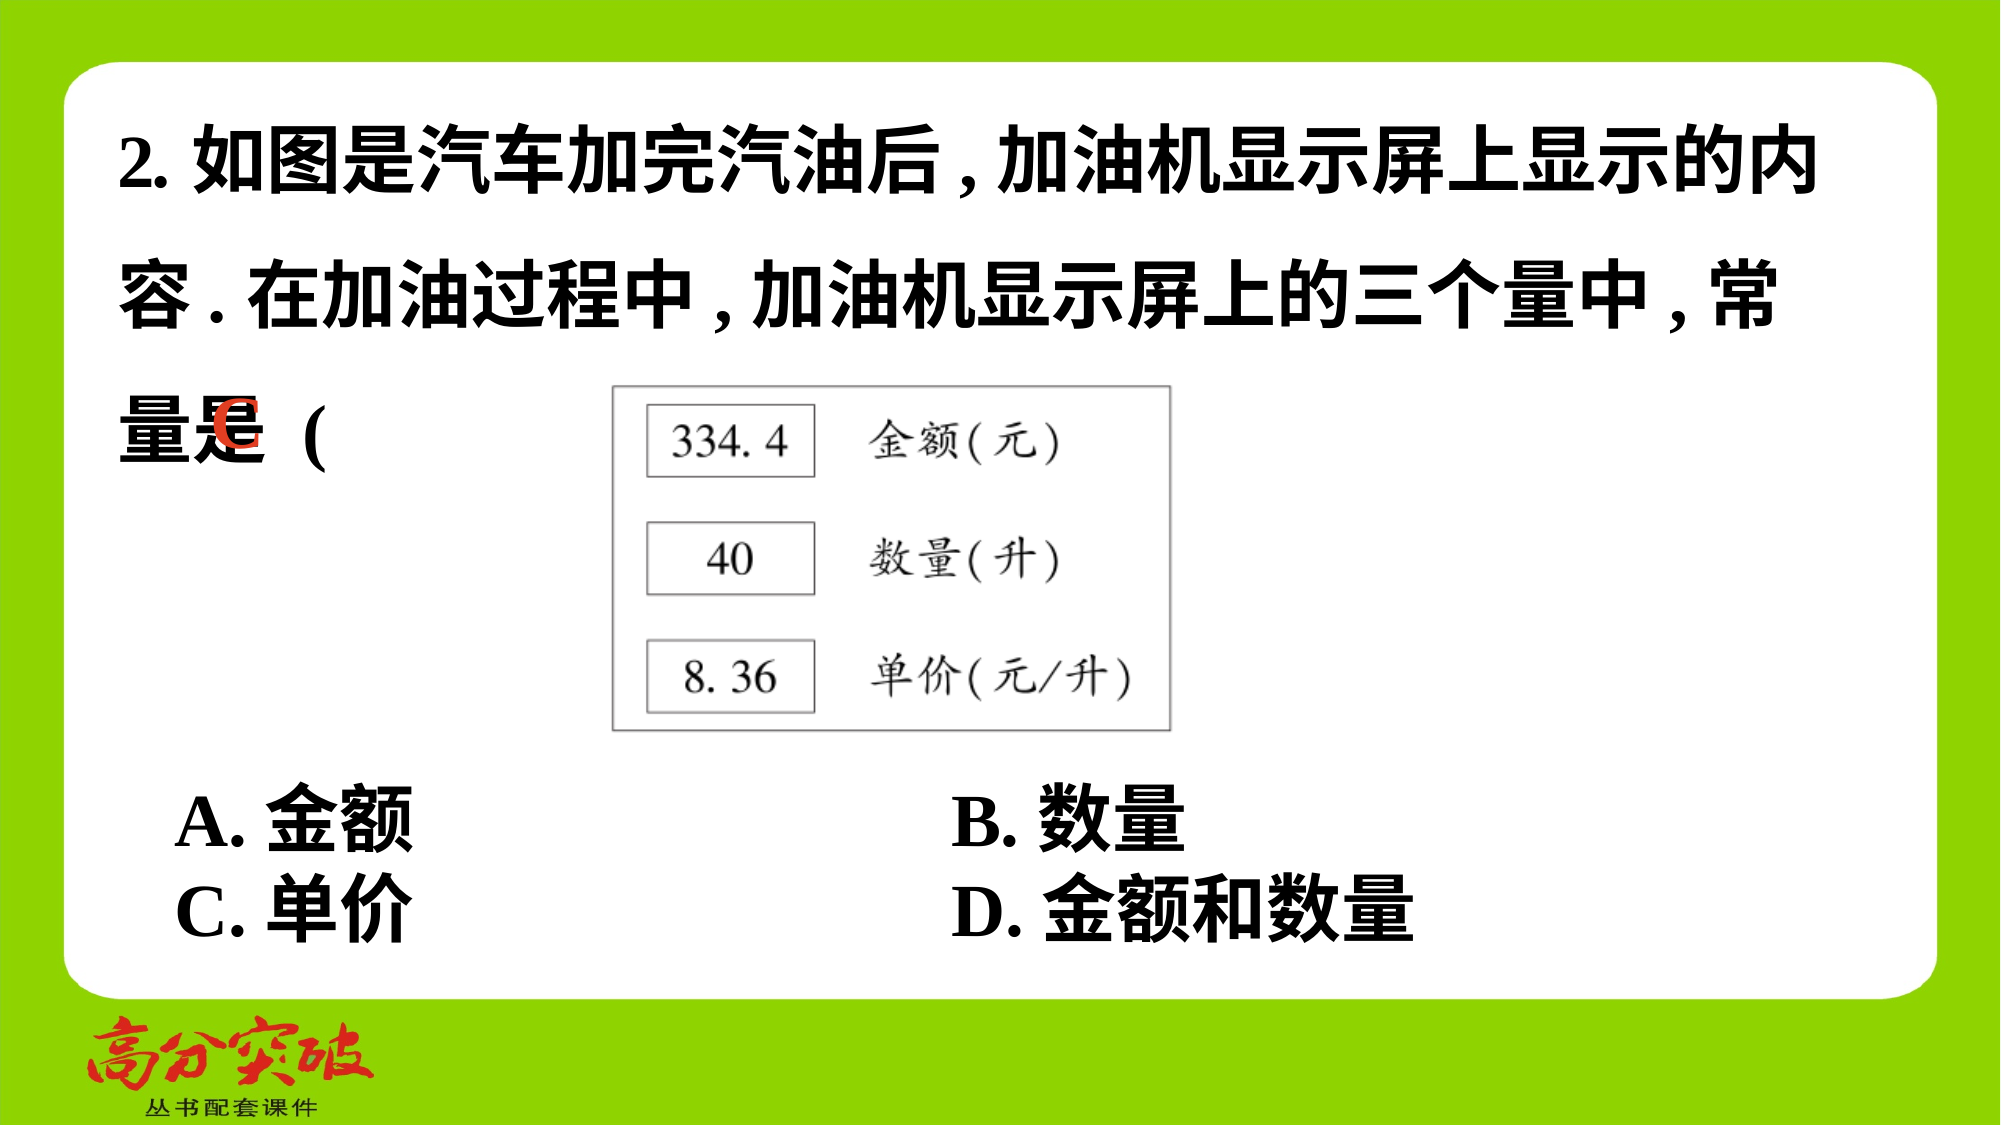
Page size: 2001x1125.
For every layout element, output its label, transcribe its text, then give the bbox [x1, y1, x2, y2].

text_box 2.如图是汽车加完汽油后,加油机显示屏上显示的内容.在加油过程中,加油机显示屏上的三个量中,常量是 ( ) [102, 59, 1863, 480]
picture [0, 0, 2001, 1125]
text_box A.金额 B.数量 C.单价 D.金额和数量 [159, 763, 1861, 959]
text_box C [195, 366, 280, 472]
